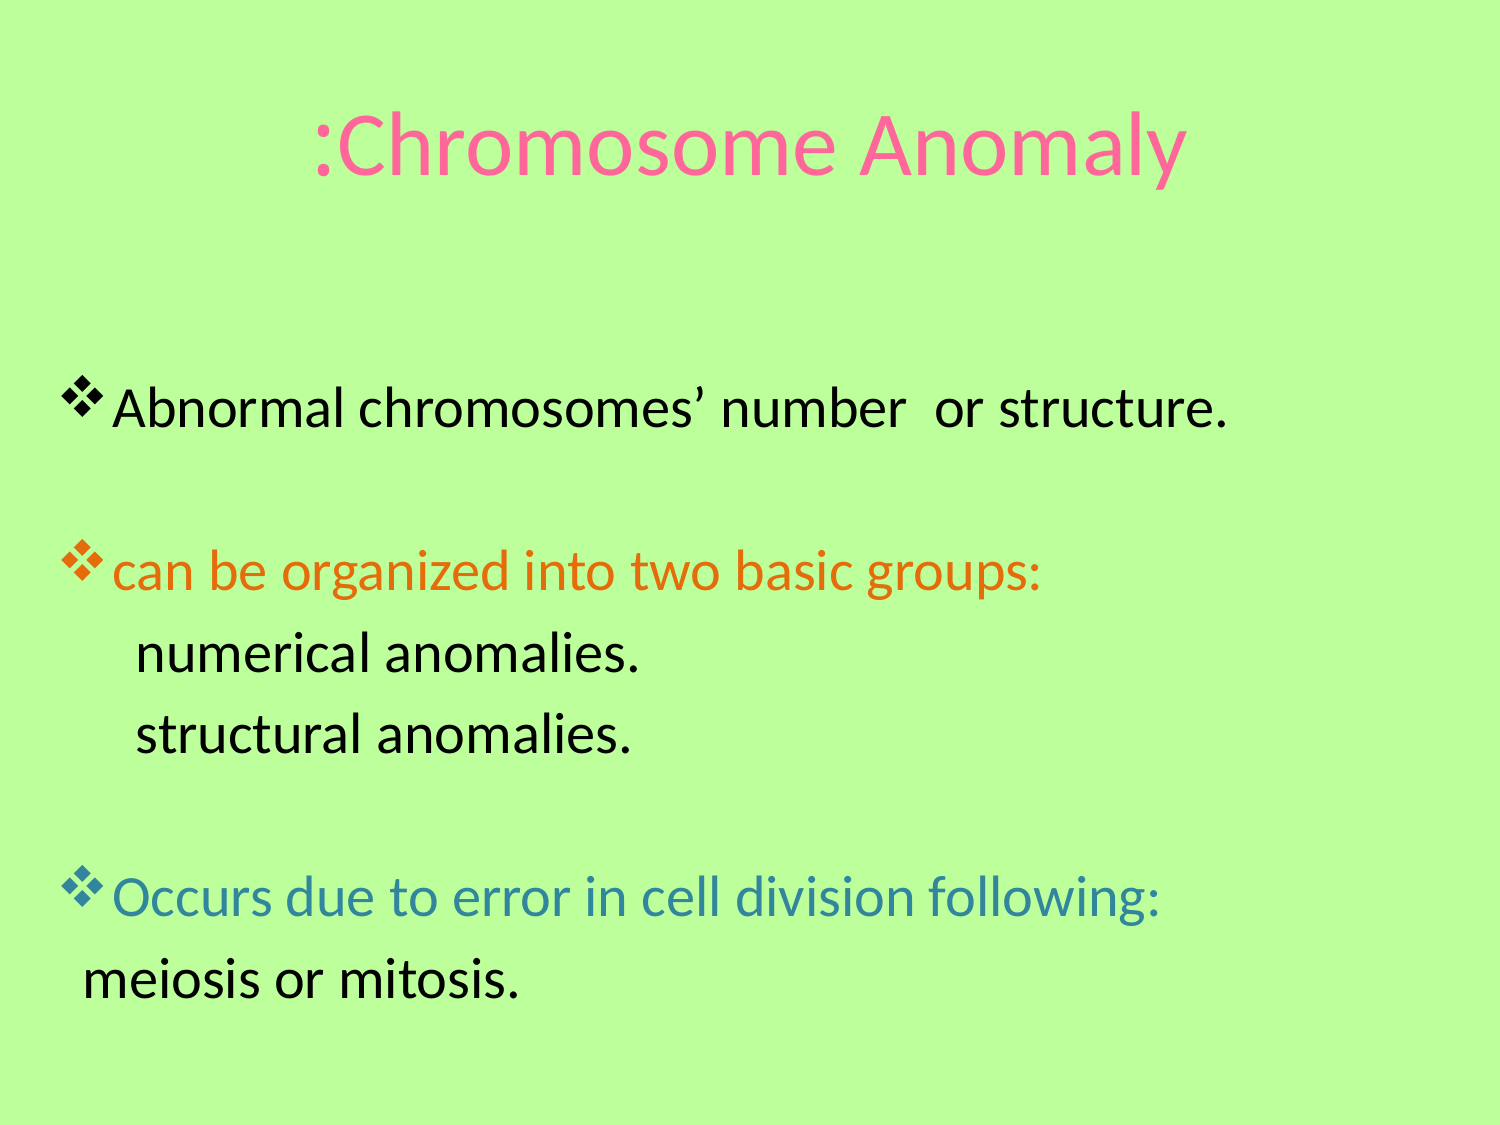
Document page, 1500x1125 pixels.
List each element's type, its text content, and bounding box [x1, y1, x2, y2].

list Abnormal chromosomes’ number or structure. can be organized into two basic groups: numerical anomalies. structural anomalies. Occurs due to error in cell division following: meiosis or mitosis. [41, 361, 1437, 1105]
title Chromosome Anomaly: [75, 45, 1425, 233]
